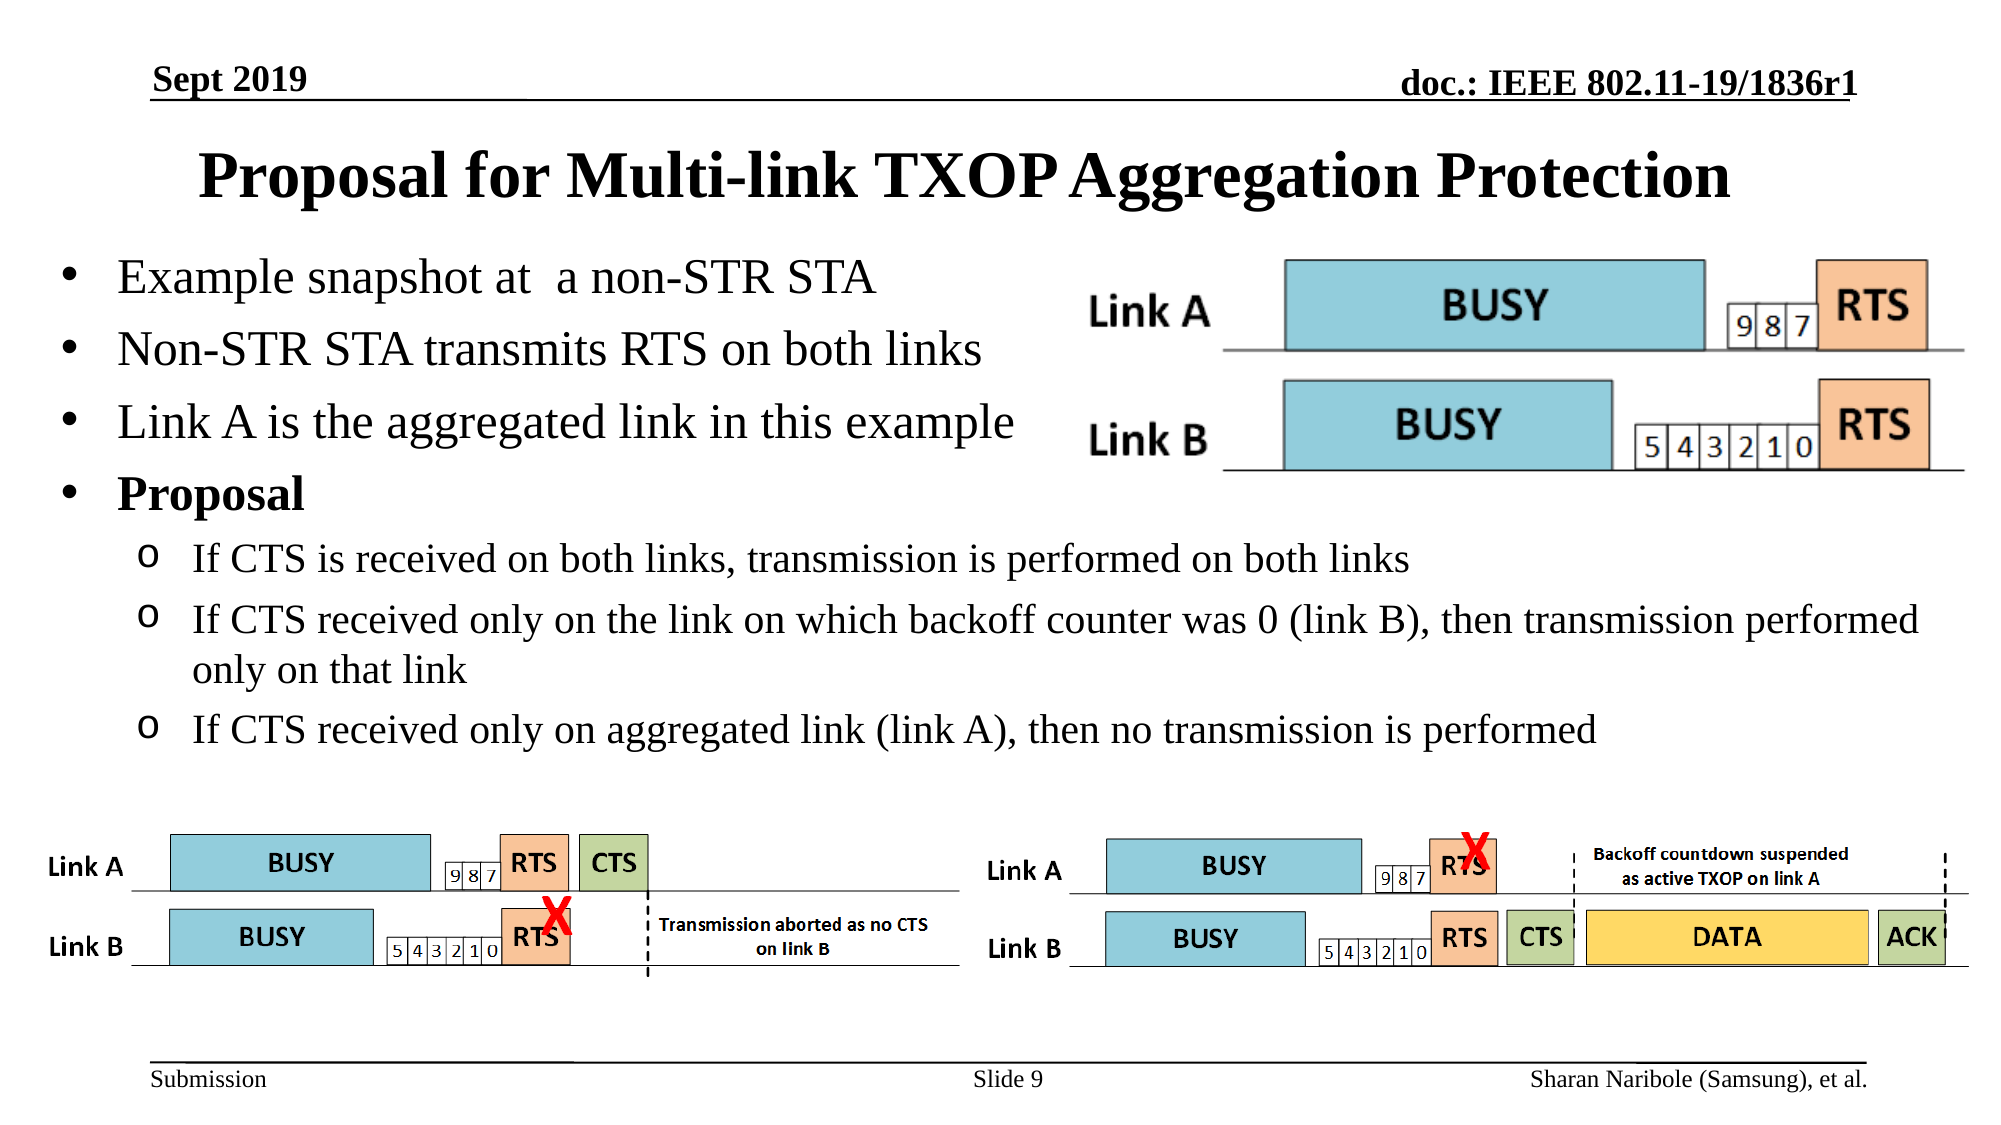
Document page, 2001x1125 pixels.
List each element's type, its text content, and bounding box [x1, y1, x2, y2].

picture [25, 833, 965, 984]
picture [1056, 258, 1971, 495]
title Proposal for Multi-link TXOP Aggregation Protection [116, 83, 1817, 235]
slide_number Slide 9 [950, 1061, 1067, 1123]
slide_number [152, 54, 563, 100]
footer Sharan Naribole (Samsung), et al. [1171, 1061, 1869, 1093]
picture [966, 796, 1974, 981]
list Example snapshot at a non-STR STA Non-STR STA transmits RTS on both links Link A is the aggregated link in this example Proposal If CTS is received on both links, transmission is performed on both links If CTS received only on the link on which backoff counter was 0 (link B), then transmission performed only on that link If CTS received only on aggregated link (link A), then no transmission is performed [45, 235, 1971, 831]
